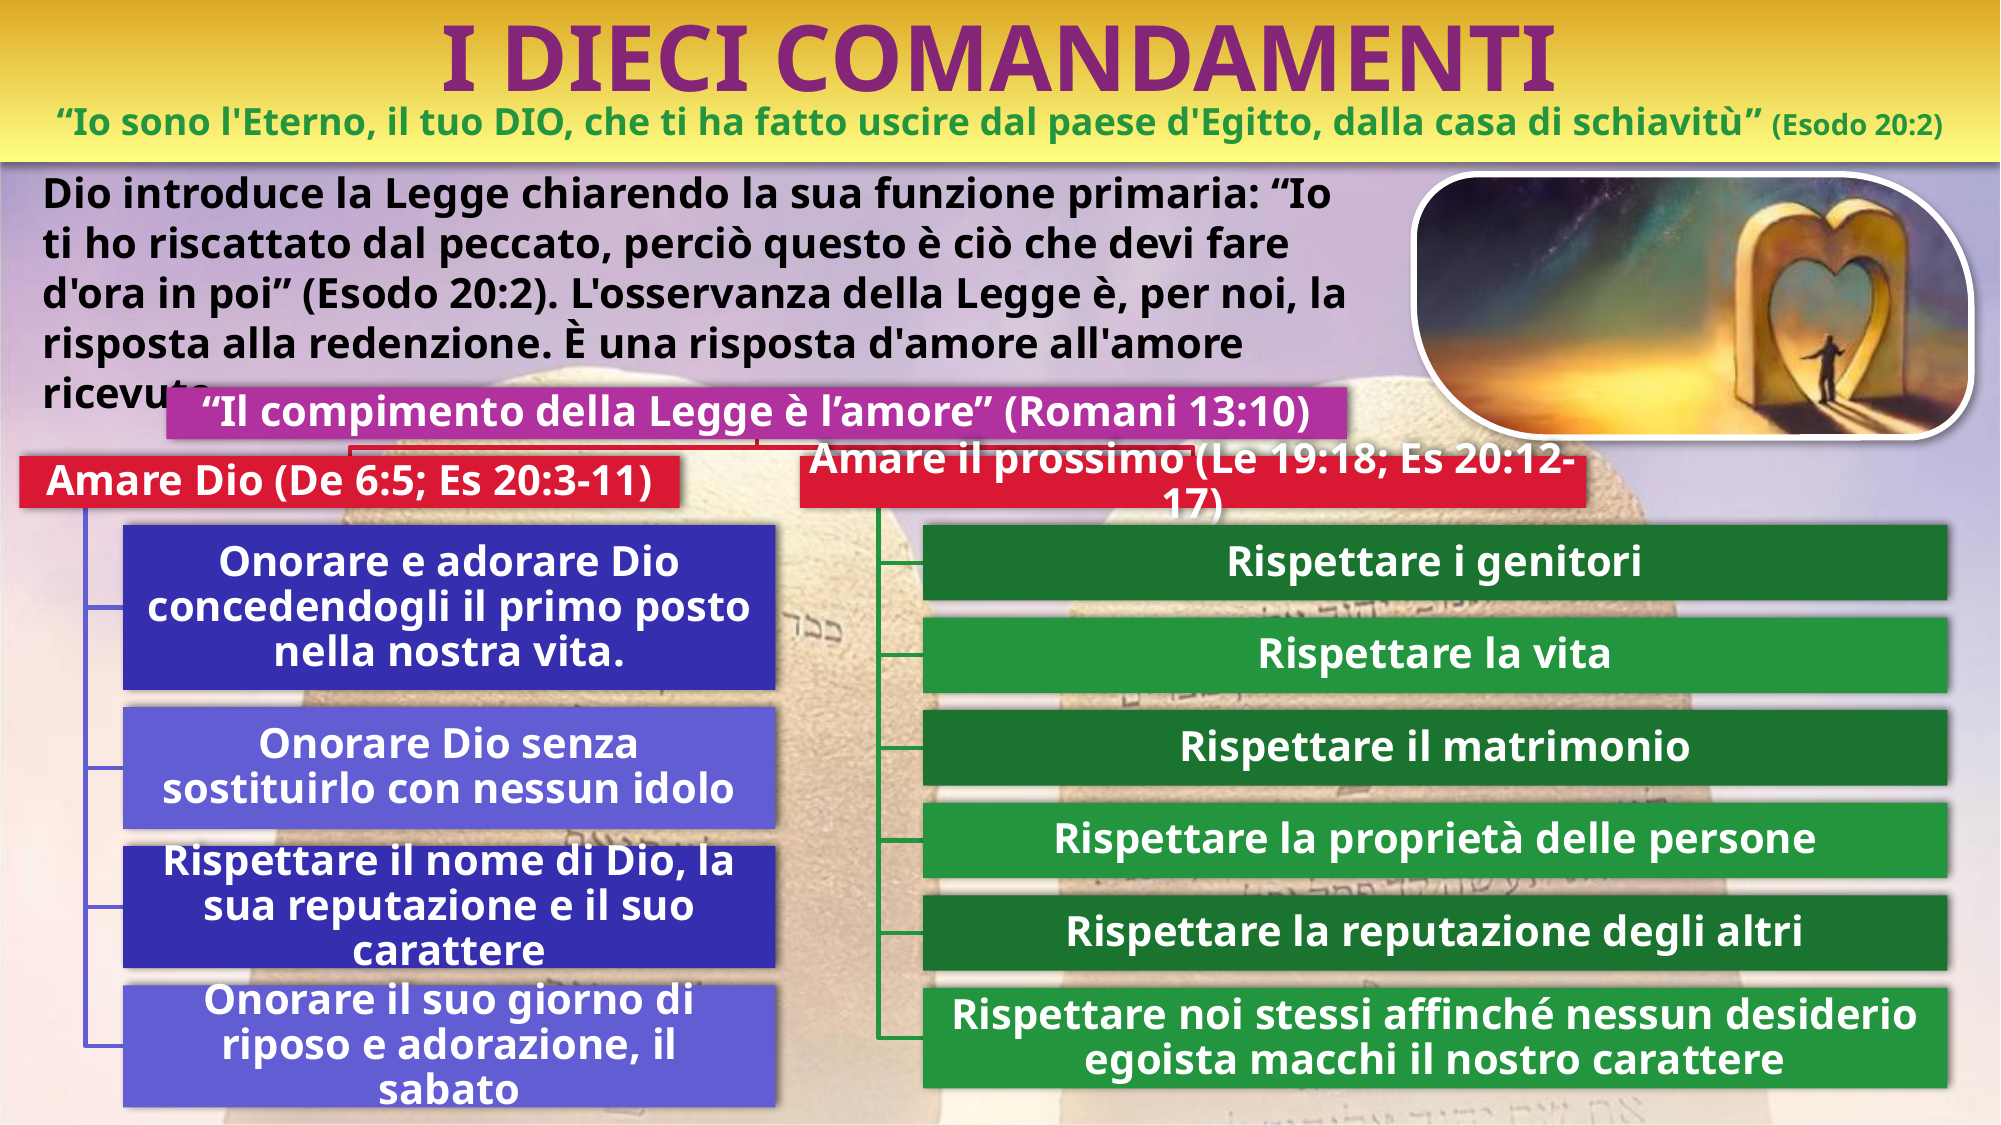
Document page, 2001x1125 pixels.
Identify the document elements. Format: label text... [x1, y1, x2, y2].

text_box “Io sono l'Eterno, il tuo DIO, che ti ha fatto uscire dal paese d'Egitto, dalla casa di schiavitù” (Esodo 20:2) [0, 91, 2000, 151]
text_box I DIECI COMANDAMENTI [0, 0, 2000, 91]
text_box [18, 386, 1978, 1109]
picture [0, 158, 2000, 1125]
